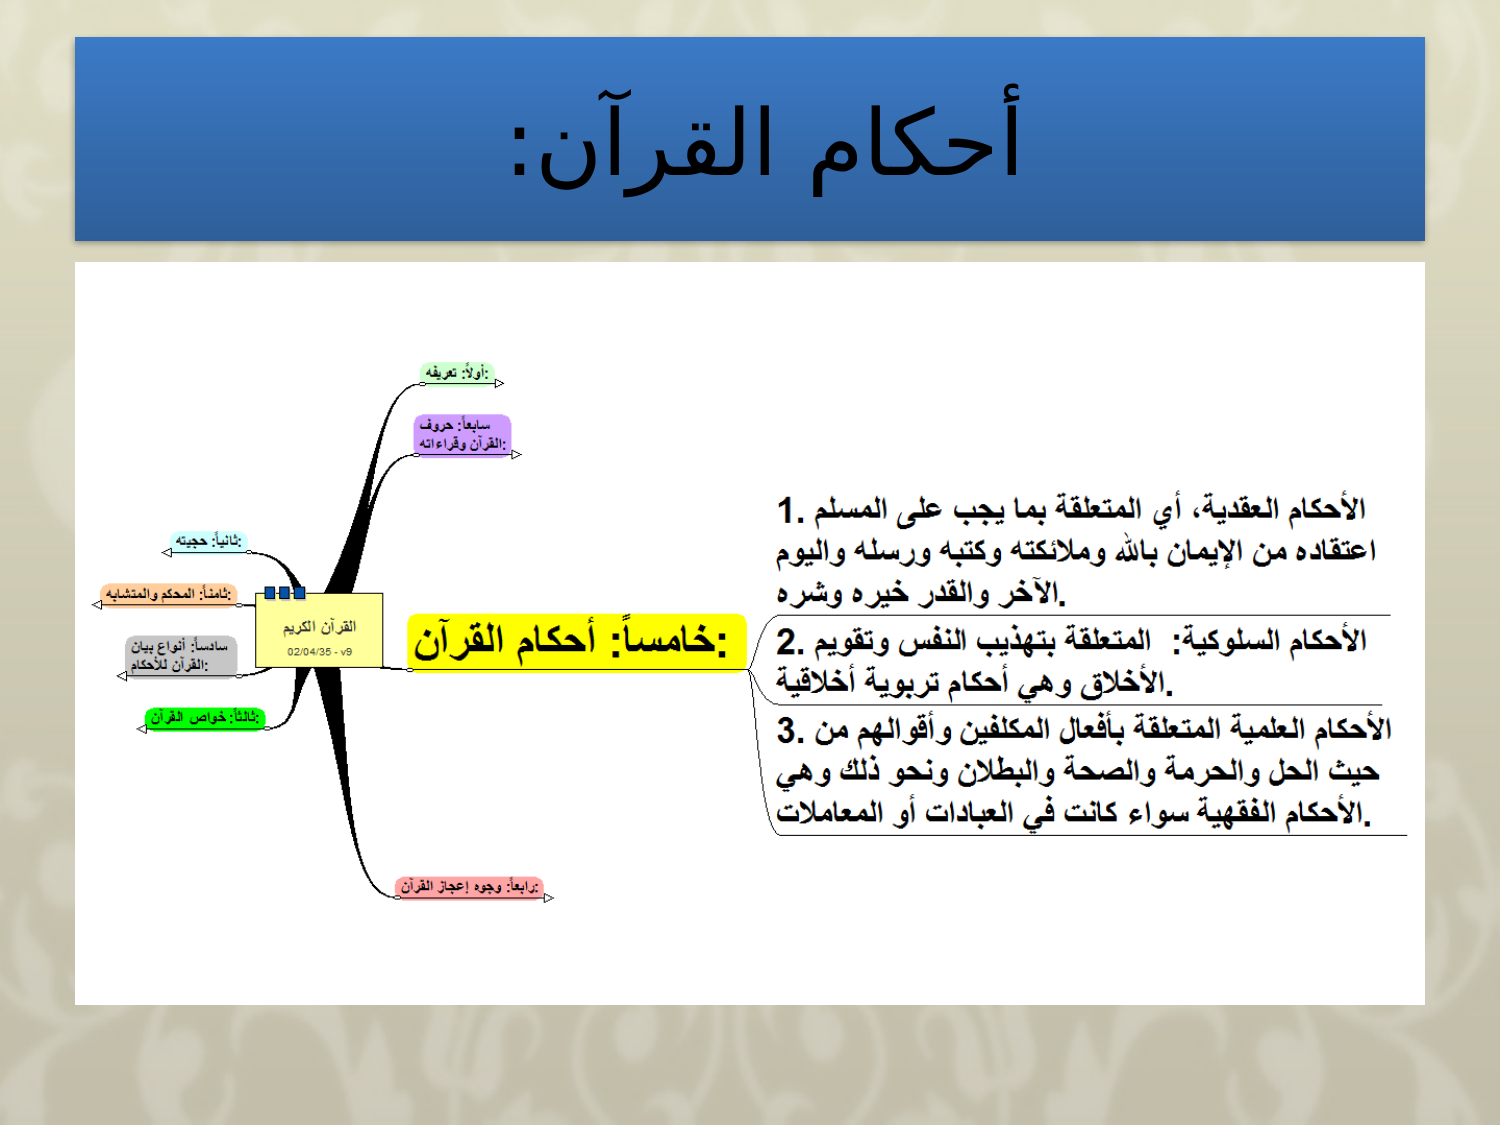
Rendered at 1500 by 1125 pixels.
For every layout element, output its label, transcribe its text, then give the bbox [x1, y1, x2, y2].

title أحكام القرآن: [75, 37, 1425, 241]
picture [0, 0, 1500, 1125]
